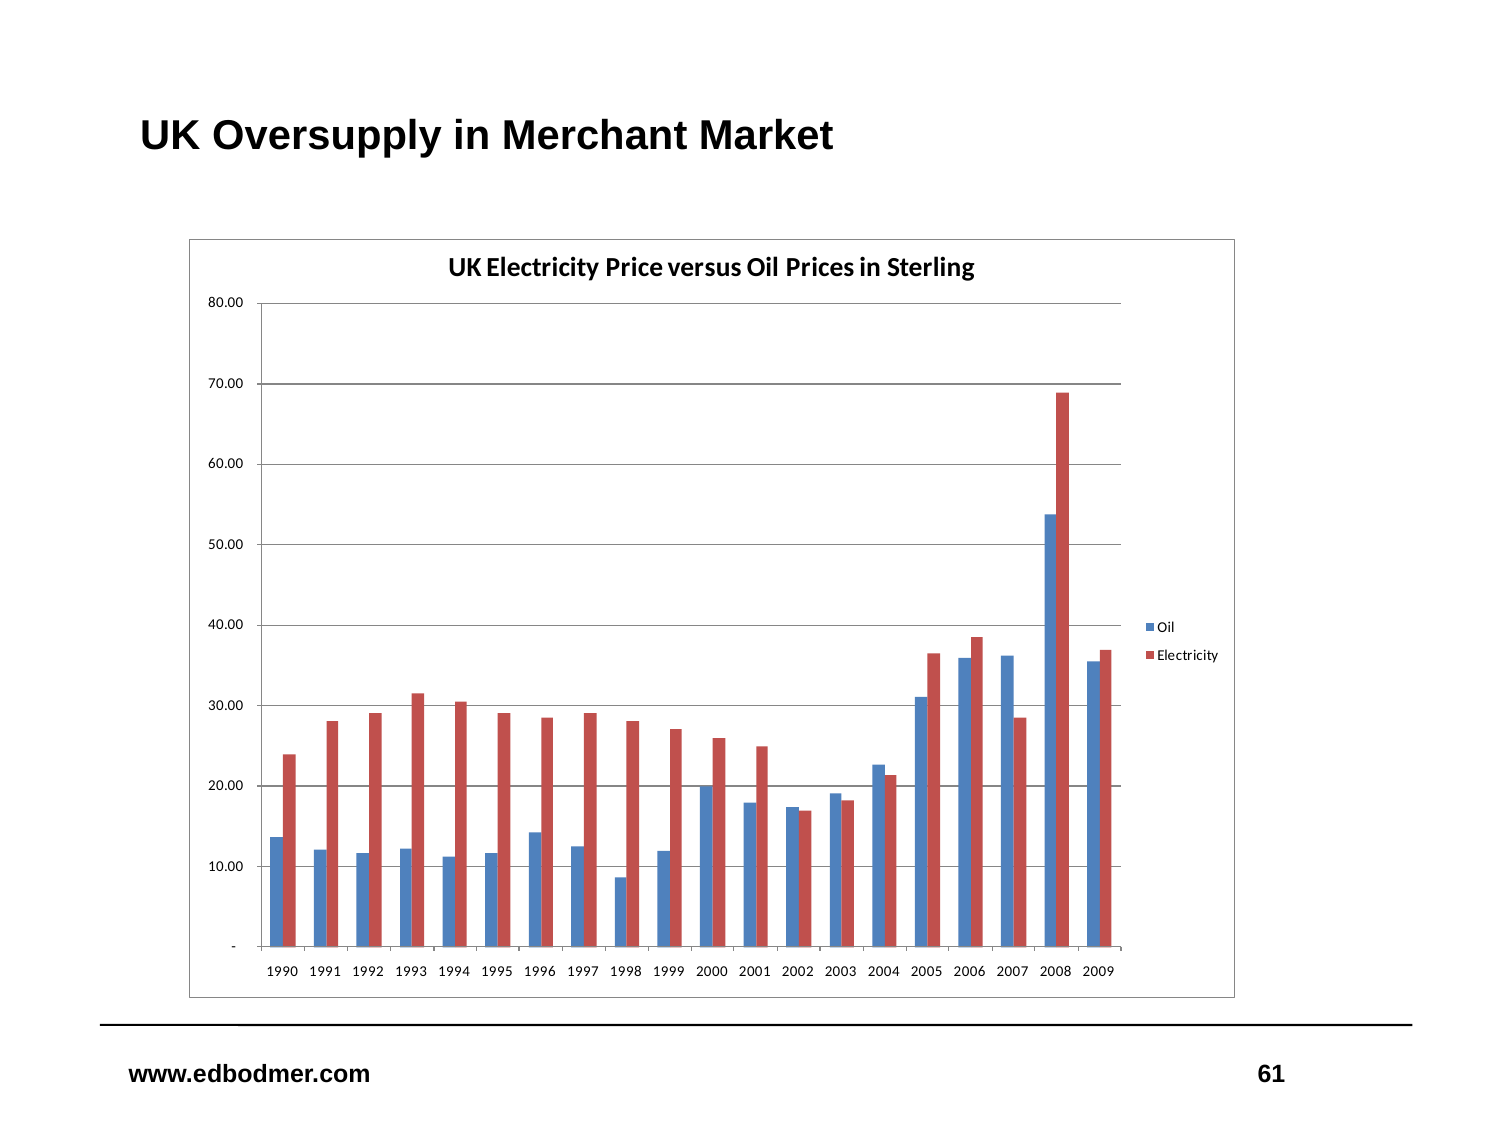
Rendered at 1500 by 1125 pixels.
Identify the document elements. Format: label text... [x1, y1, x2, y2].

picture [187, 237, 1236, 999]
title UK Oversupply in Merchant Market [125, 99, 1288, 225]
